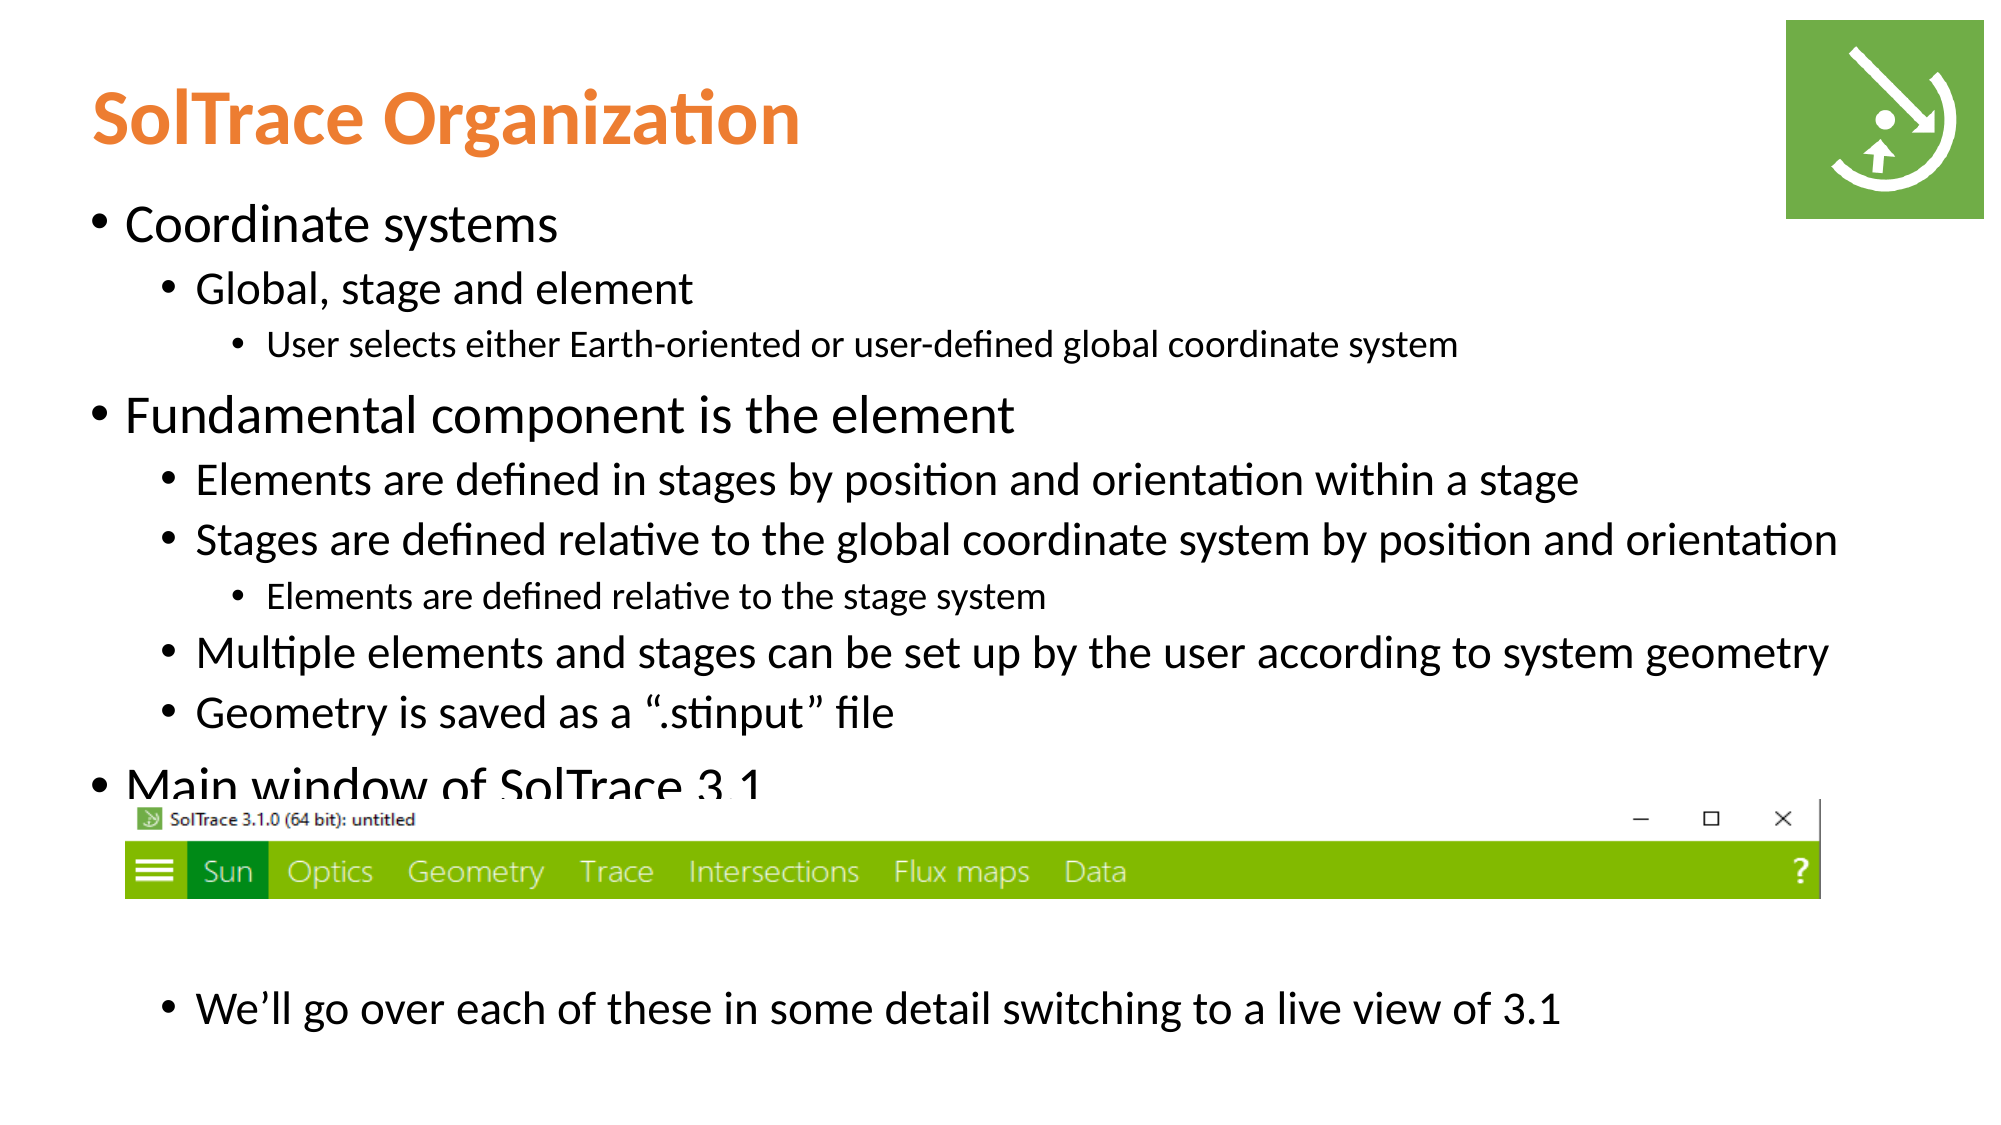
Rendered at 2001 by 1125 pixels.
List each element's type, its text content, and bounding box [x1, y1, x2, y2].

title SolTrace Organization [75, 59, 1788, 166]
picture [124, 799, 1821, 899]
list Coordinate systems Global, stage and element User selects either Earth-oriented or user-defined global coordinate system Fundamental component is the element Elements are defined in stages by position and orientation within a stage Stages are defined relative to the global coordinate system by position and orientation Elements are defined relative to the stage system Multiple elements and stages can be set up by the user according to system geometry Geometry is saved as a “.stinput” file Main window of SolTrace 3.1 We’ll go over each of these in some detail switching to a live view of 3.1 [75, 187, 1975, 1043]
picture [1786, 20, 1984, 219]
